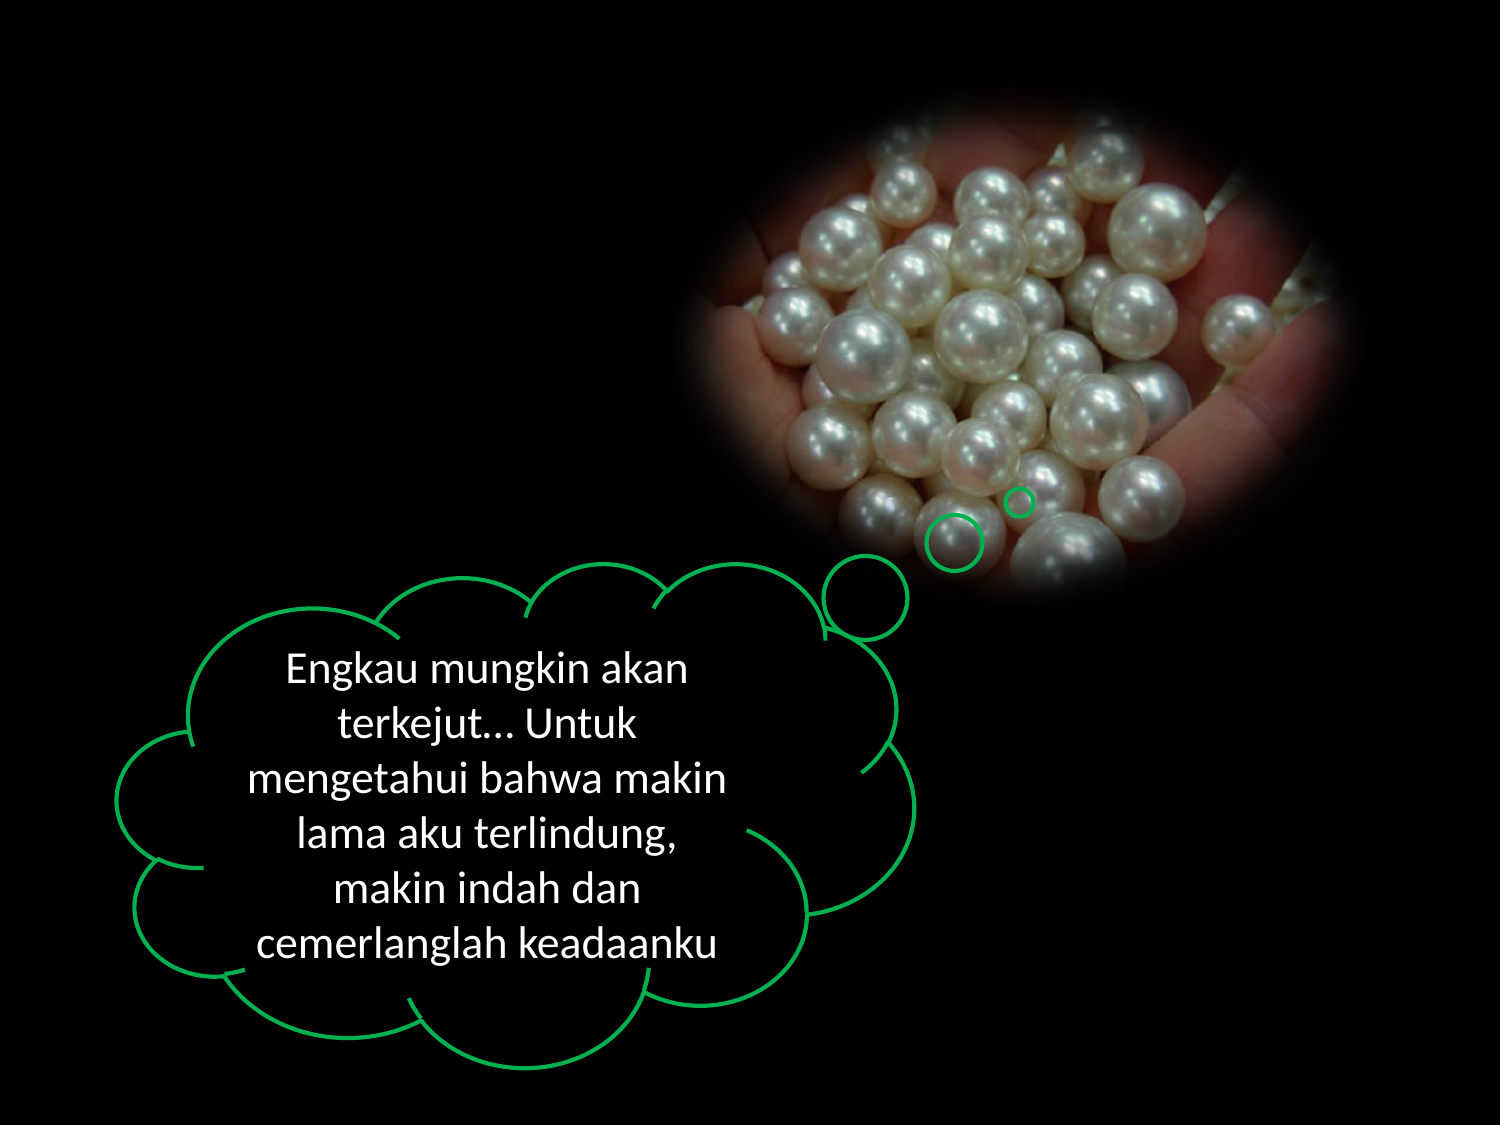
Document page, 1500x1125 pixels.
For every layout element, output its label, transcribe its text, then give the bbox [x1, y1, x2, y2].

text_box Engkau mungkin akan terkejut… Untuk mengetahui bahwa makin lama aku terlindung, makin indah dan cemerlanglah keadaanku [114, 561, 917, 1071]
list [652, 70, 1383, 619]
